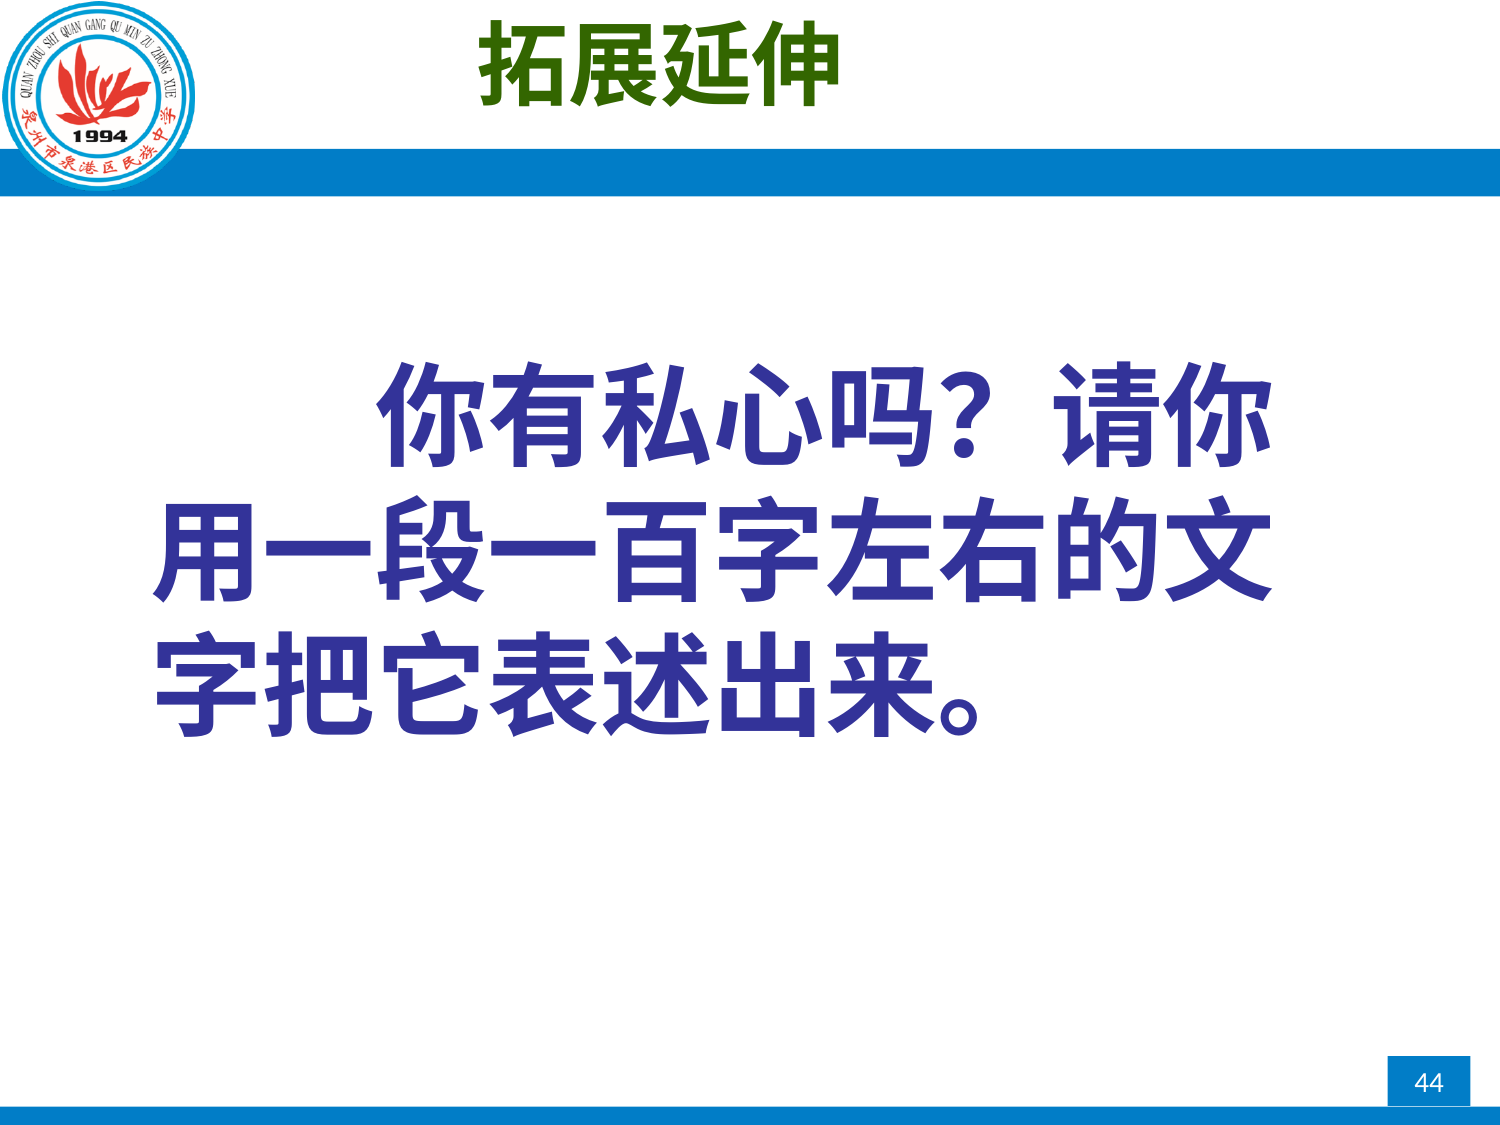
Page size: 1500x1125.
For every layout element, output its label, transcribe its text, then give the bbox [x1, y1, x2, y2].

picture [2, 1, 88, 86]
picture [120, 114, 195, 191]
picture [110, 1, 195, 79]
picture [2, 107, 78, 191]
text_box 拓展延伸 [272, 0, 1070, 185]
text_box 你有私心吗？请你用一段一百字左右的文字把它表述出来。 [135, 337, 1341, 758]
picture [9, 6, 189, 186]
